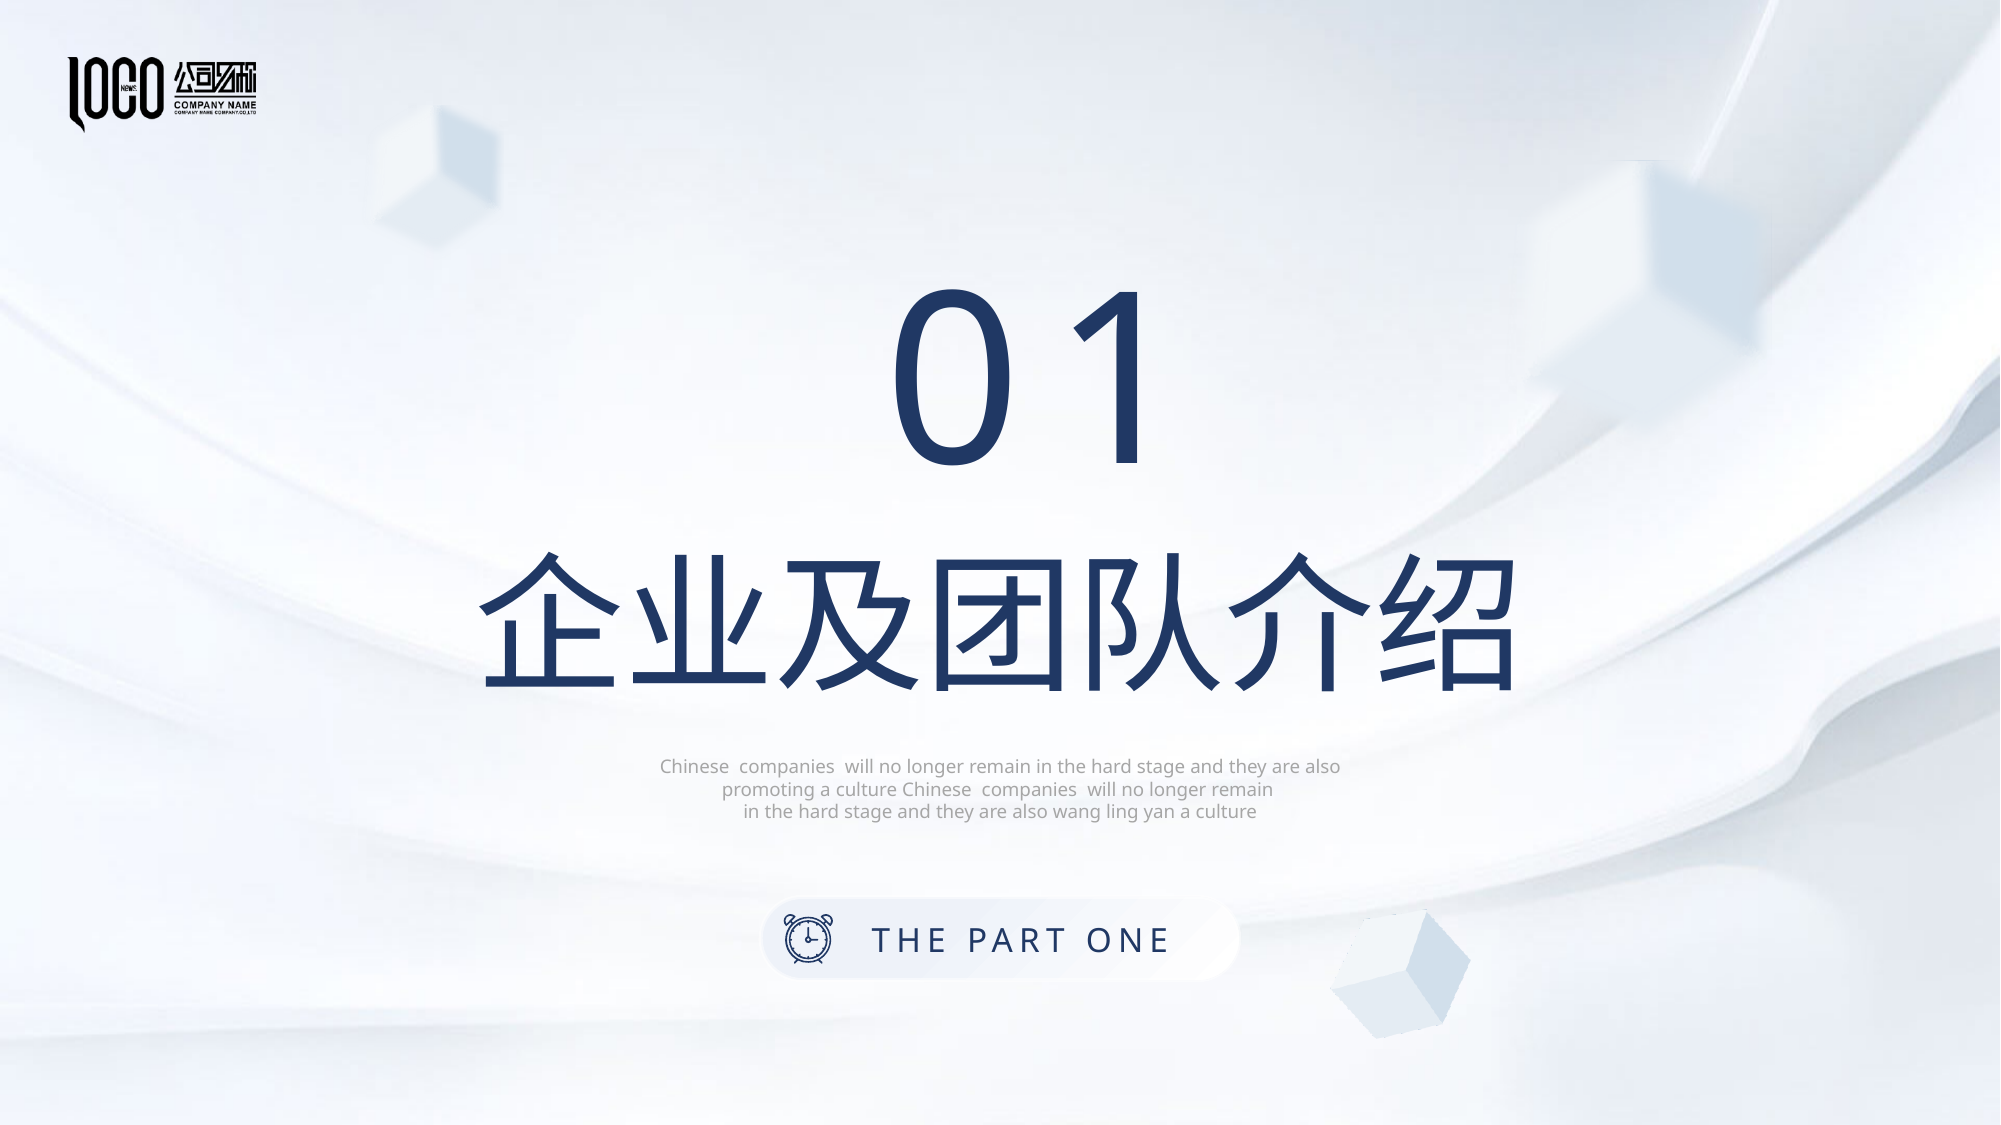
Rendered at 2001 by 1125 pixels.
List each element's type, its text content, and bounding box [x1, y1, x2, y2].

text_box 01 [763, 216, 1237, 519]
text_box Chinese companies will no longer remain in the hard stage and they are also promoting a culture Chinese companies will no longer remain in the hard stage and they are also wang ling yan a culture [624, 747, 1375, 830]
picture [0, 0, 2000, 1125]
text_box [783, 914, 833, 964]
text_box THE PART ONE [864, 916, 1176, 964]
text_box 企业及团队介绍 [320, 522, 1680, 717]
text_box [760, 896, 1240, 981]
